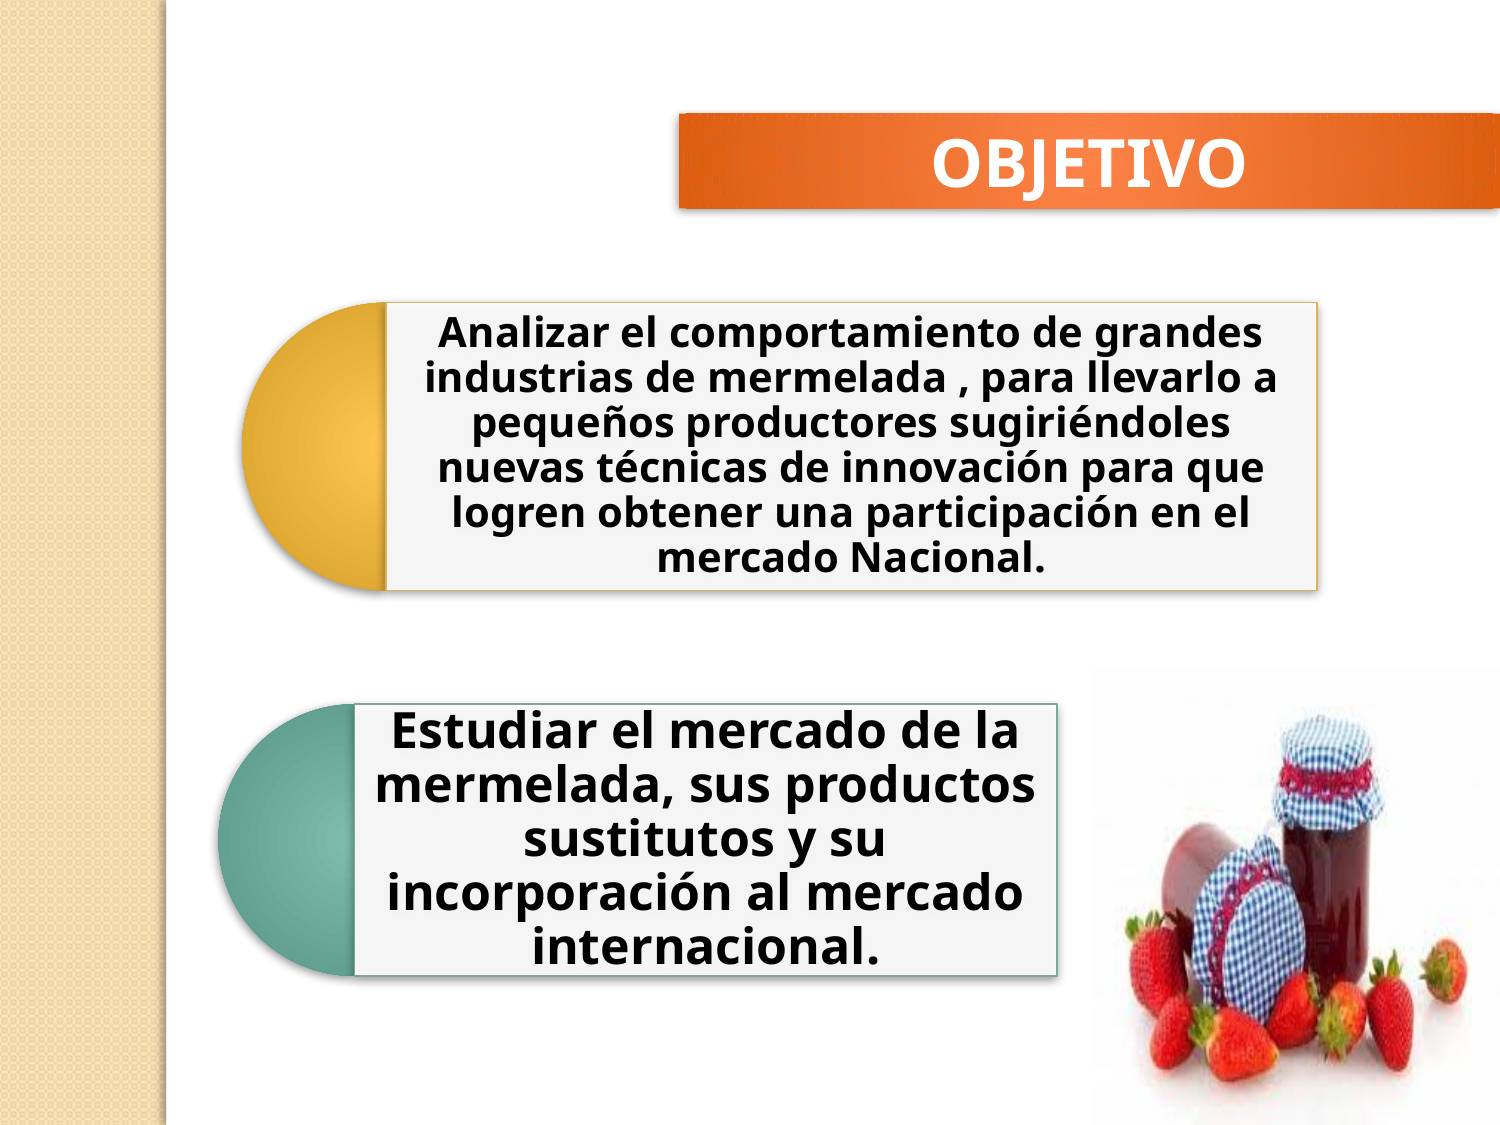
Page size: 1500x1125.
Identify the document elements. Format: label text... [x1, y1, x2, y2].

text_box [218, 703, 1058, 977]
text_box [241, 302, 1318, 591]
text_box OBJETIVO [679, 113, 1500, 209]
picture [1092, 668, 1500, 1125]
